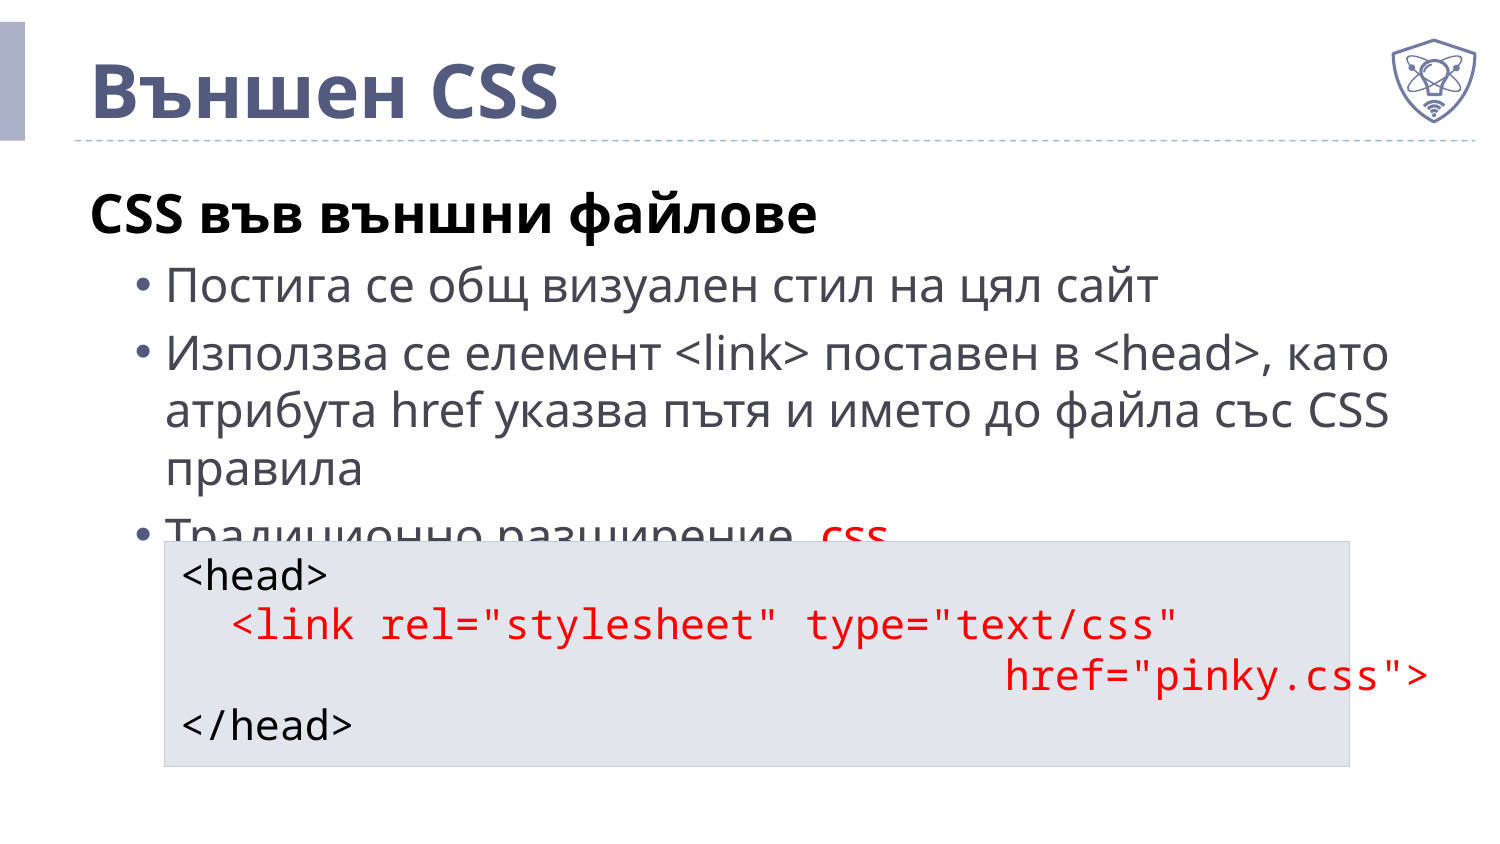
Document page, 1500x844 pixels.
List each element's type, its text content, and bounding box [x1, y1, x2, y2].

title Външен CSS [75, 18, 1475, 141]
list CSS във външни файлове Постига се общ визуален стил на цял сайт Използва се елемент <link> поставен в <head>, като атрибута href указва пътя и името до файла със CSS правила Традиционно разширение .css [75, 171, 1475, 835]
text_box <head> <link rel="stylesheet" type="text/css" href="pinky.css"> </head> [164, 541, 1350, 767]
